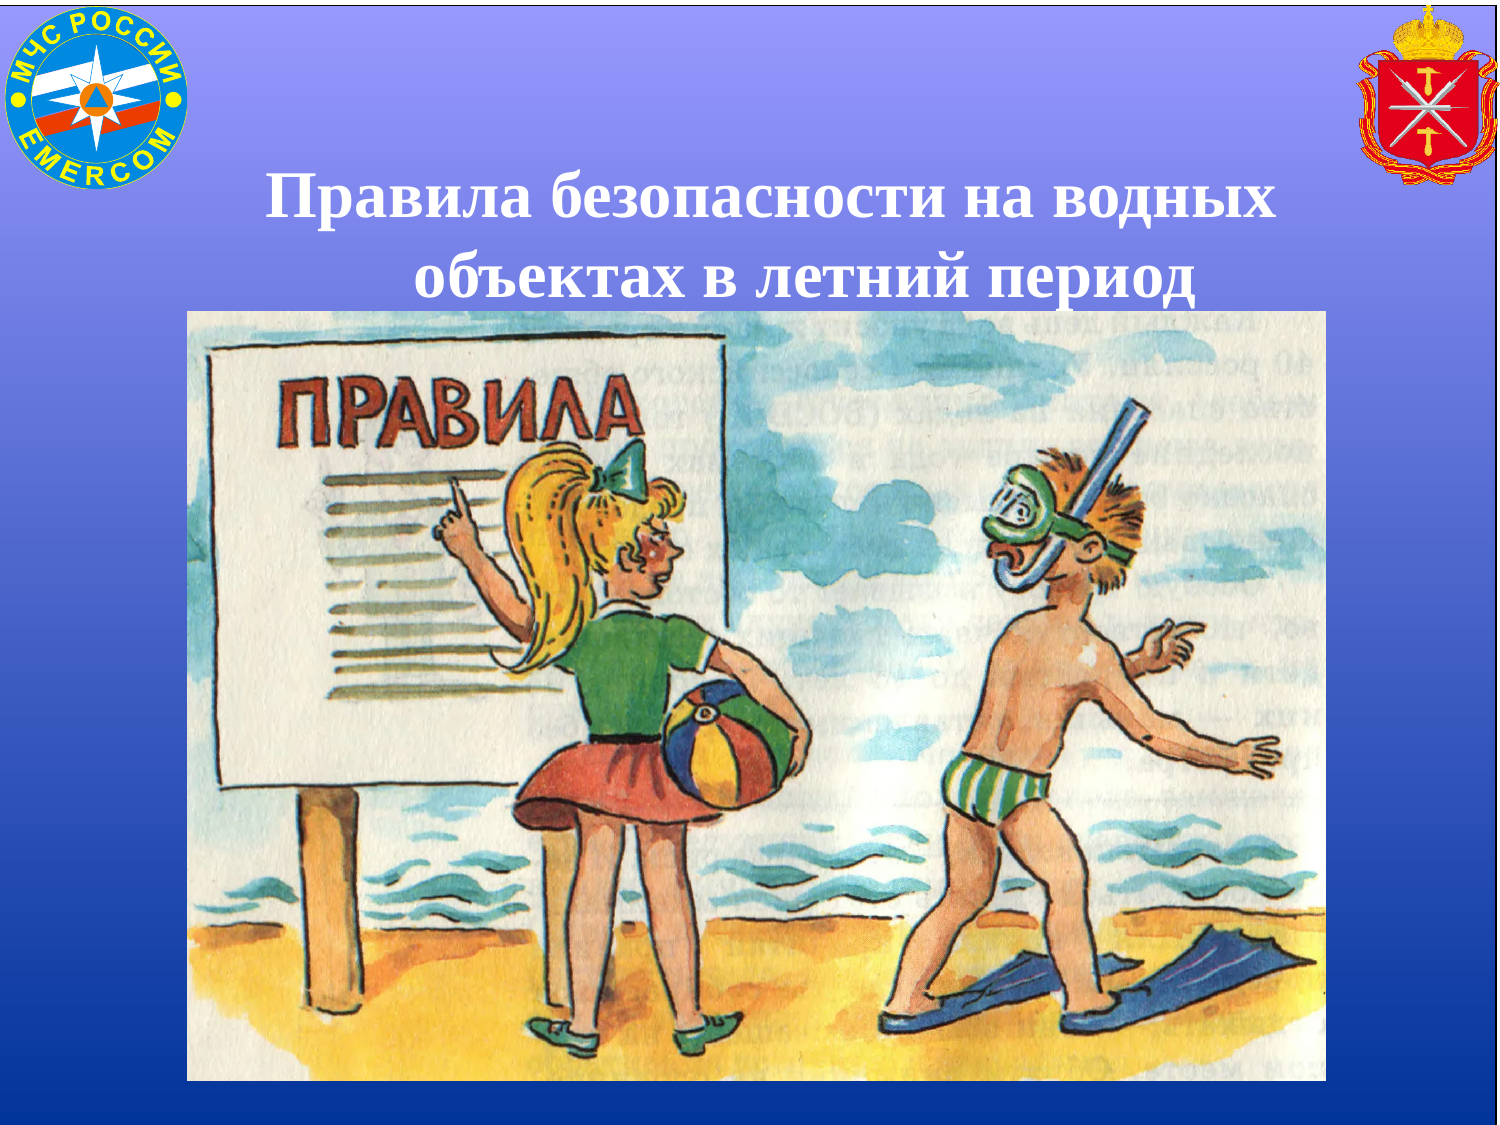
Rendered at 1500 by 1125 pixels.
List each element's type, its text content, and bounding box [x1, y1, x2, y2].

picture [186, 310, 1326, 1081]
picture [1355, 5, 1500, 186]
text_box [0, 193, 1496, 1125]
text_box [190, 5, 1353, 145]
text_box Правила безопасности на водных объектах в летний период [176, 145, 1368, 356]
picture [3, 5, 188, 189]
